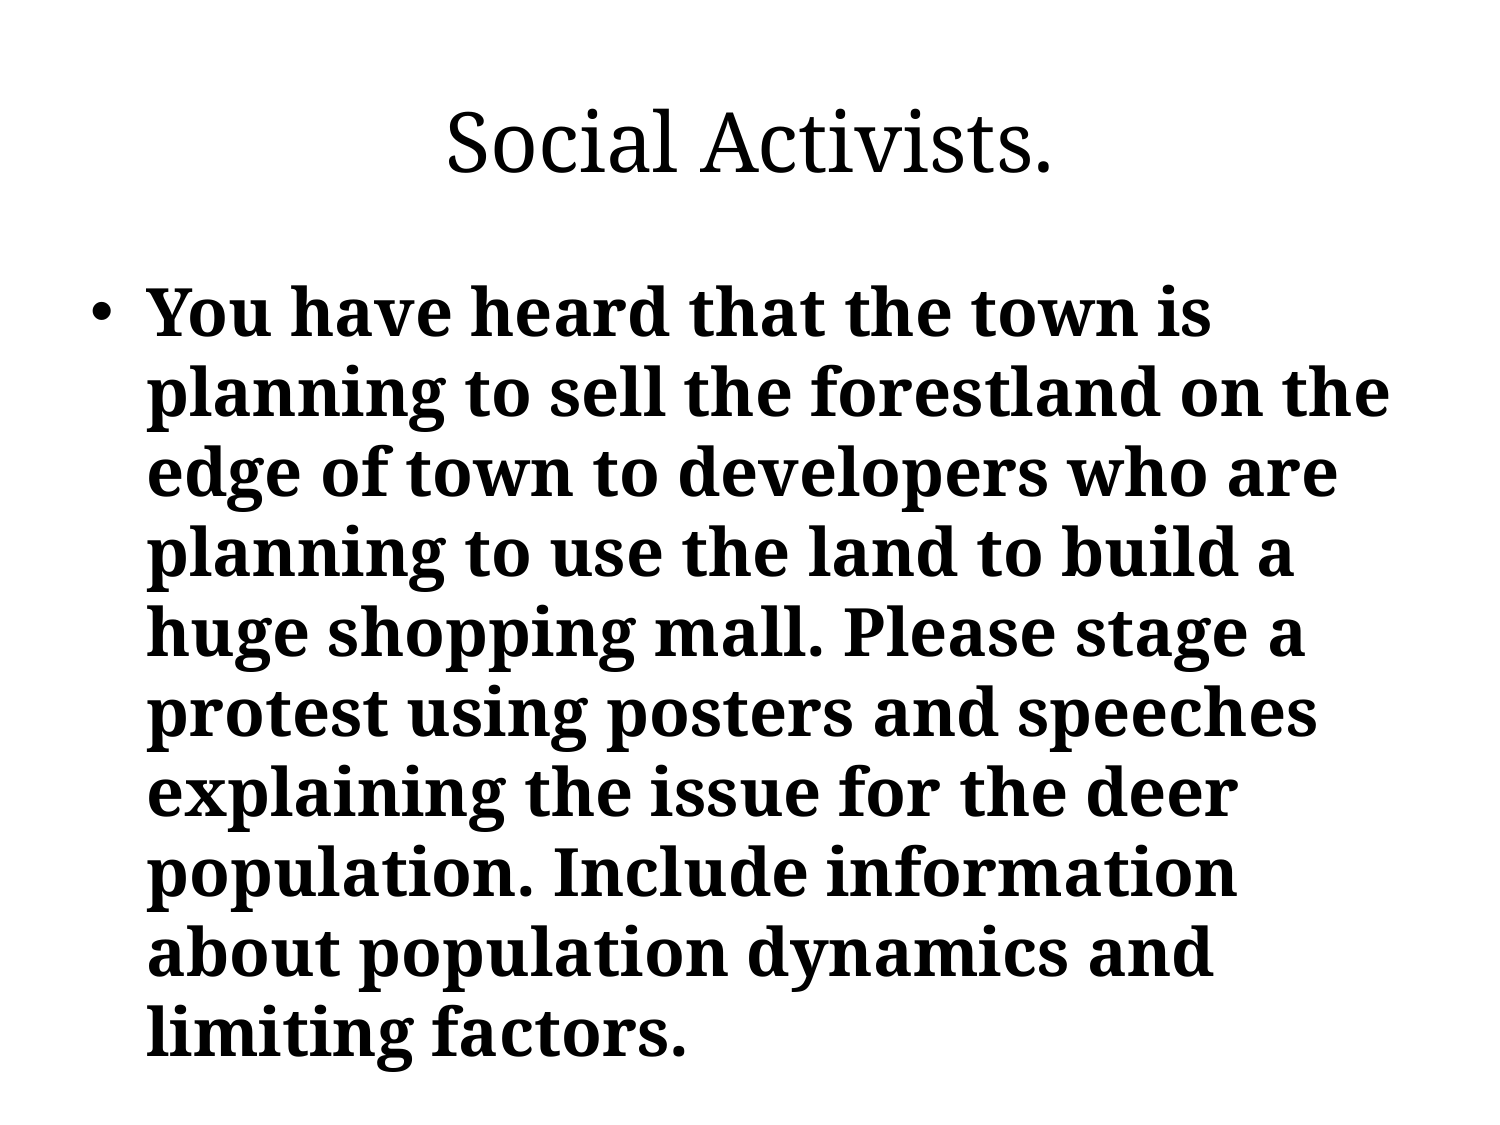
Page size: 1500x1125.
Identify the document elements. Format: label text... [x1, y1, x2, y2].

list You have heard that the town is planning to sell the forestland on the edge of town to developers who are planning to use the land to build a huge shopping mall. Please stage a protest using posters and speeches explaining the issue for the deer population. Include information about population dynamics and limiting factors. [75, 262, 1425, 1005]
title Social Activists. [75, 45, 1425, 233]
